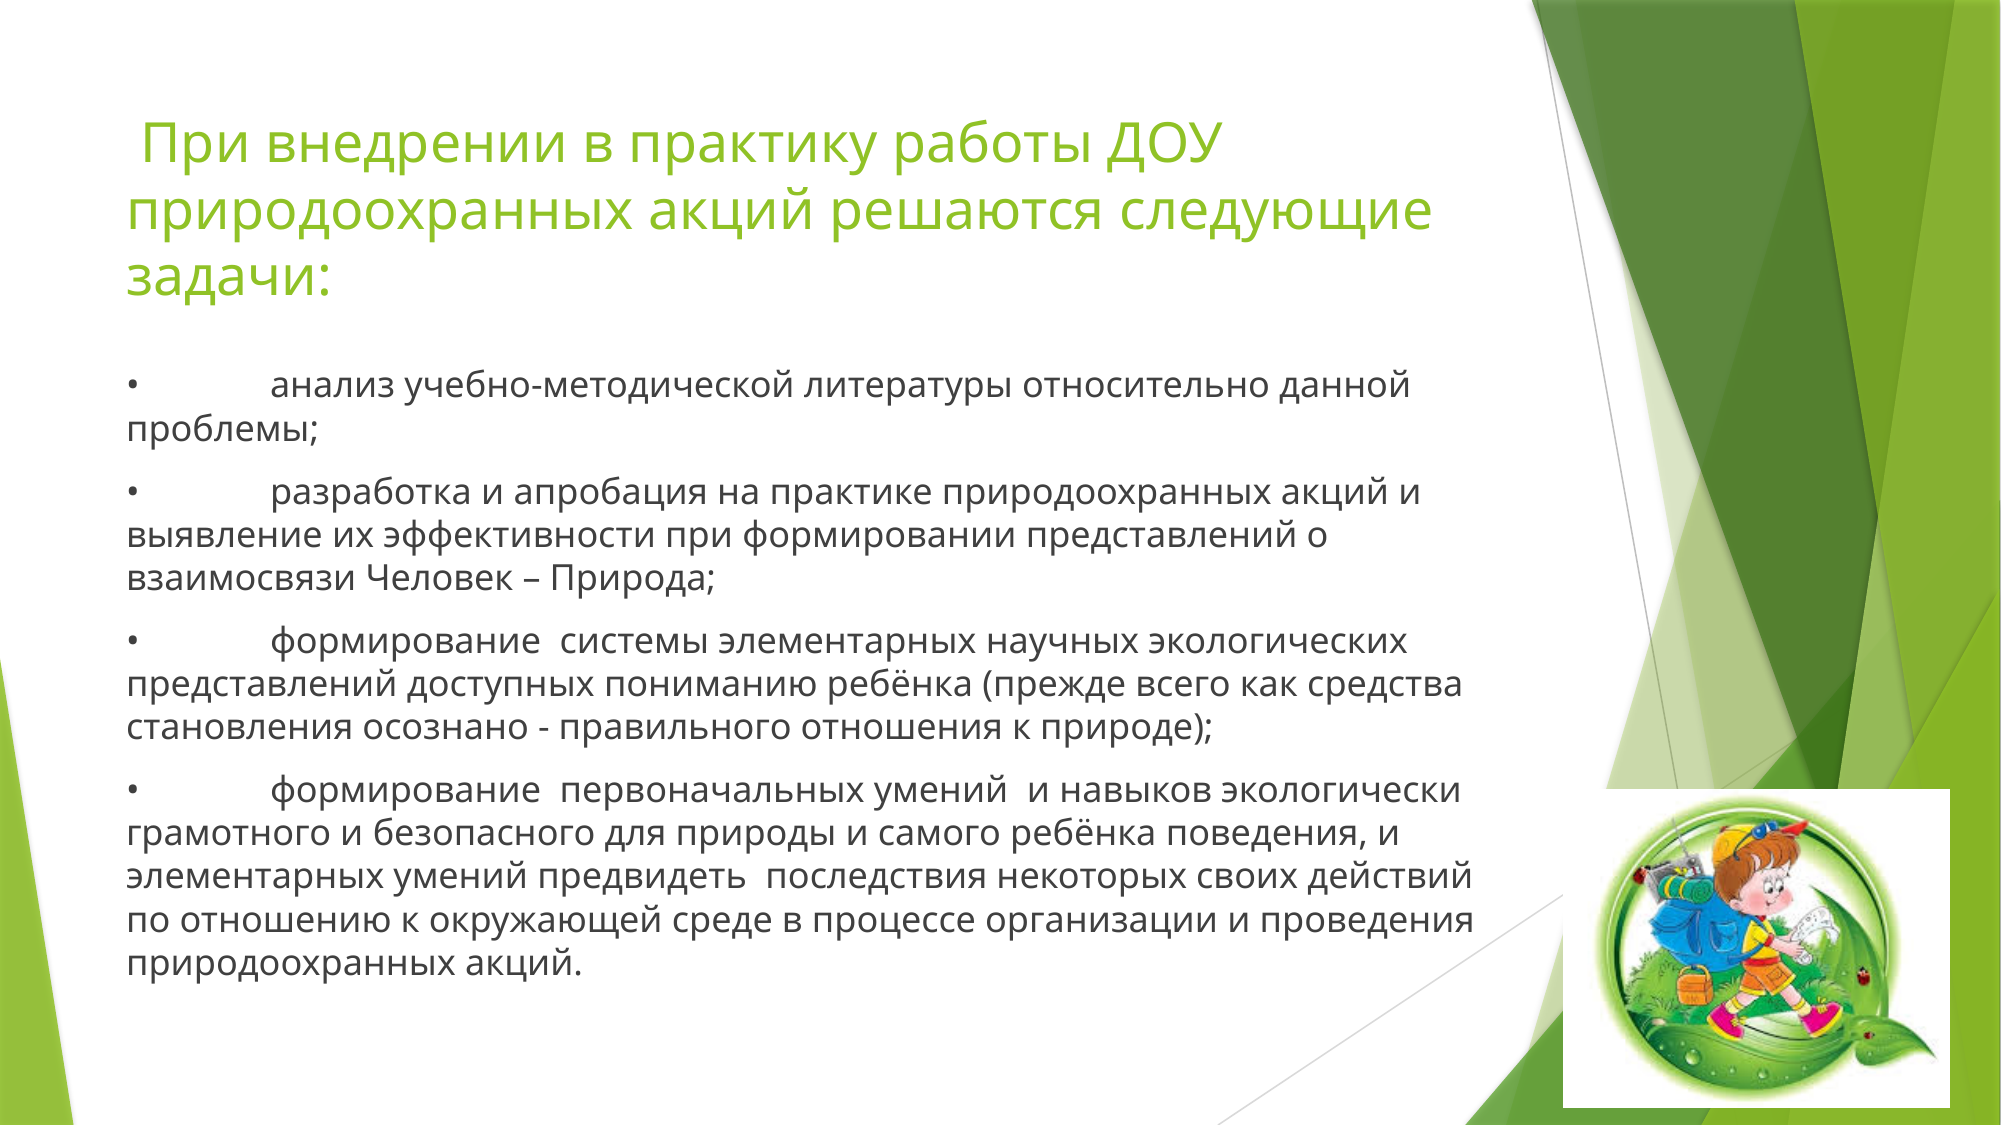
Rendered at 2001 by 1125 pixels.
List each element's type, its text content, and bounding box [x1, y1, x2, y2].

title При внедрении в практику работы ДОУ природоохранных акций решаются следующие задачи: [111, 99, 1522, 317]
list • анализ учебно-методической литературы относительно данной проблемы; • разработка и апробация на практике природоохранных акций и выявление их эффективности при формировании представлений о взаимосвязи Человек – Природа; • формирование системы элементарных научных экологических представлений доступных пониманию ребёнка (прежде всего как средства становления осознано - правильного отношения к природе); • формирование первоначальных умений и навыков экологически грамотного и безопасного для природы и самого ребёнка поведения, и элементарных умений предвидеть последствия некоторых своих действий по отношению к окружающей среде в процессе организации и проведения природоохранных акций. [111, 354, 1522, 992]
picture [1563, 788, 1951, 1109]
